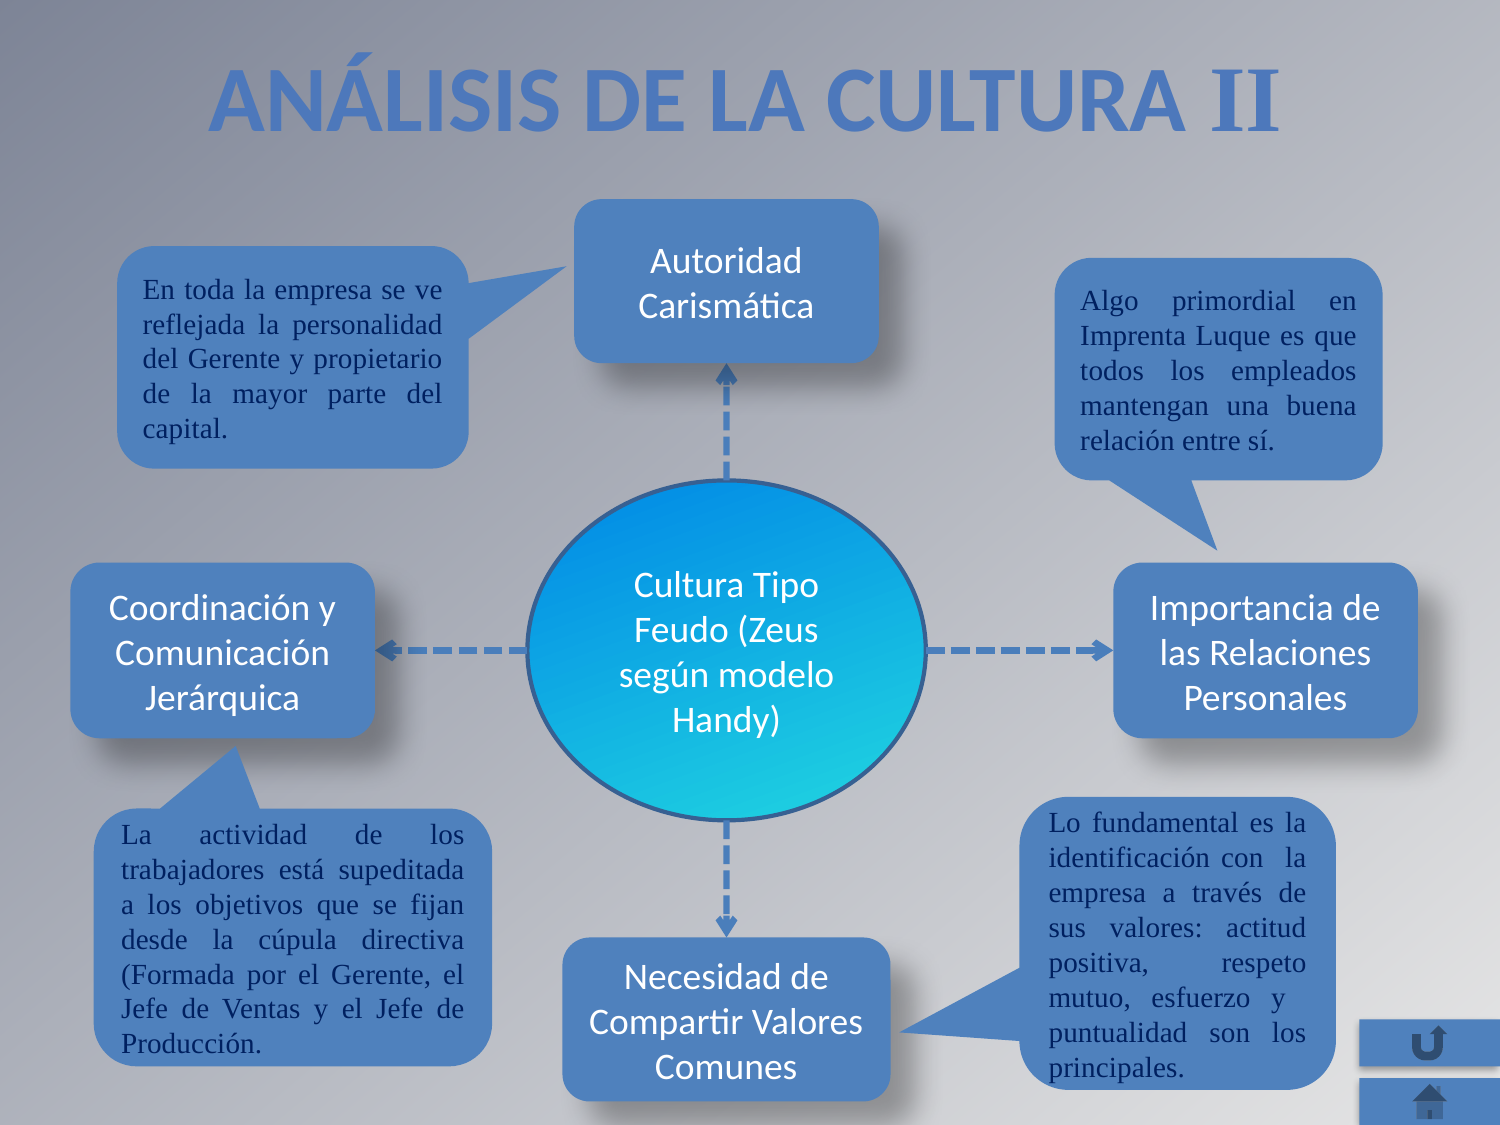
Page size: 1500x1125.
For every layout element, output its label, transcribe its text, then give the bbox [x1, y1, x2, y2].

text_box Lo fundamental es la identificación con la empresa a través de sus valores: actitud positiva, respeto mutuo, esfuerzo y puntualidad son los principales. [897, 794, 1338, 1092]
text_box Importancia de las Relaciones Personales [1111, 560, 1421, 741]
text_box Autoridad Carismática [572, 197, 881, 366]
text_box [1357, 1076, 1500, 1125]
text_box La actividad de los trabajadores está supeditada a los objetivos que se fijan desde la cúpula directiva (Formada por el Gerente, el Jefe de Ventas y el Jefe de Producción. [91, 743, 495, 1069]
text_box Algo primordial en Imprenta Luque es que todos los empleados mantengan una buena relación entre sí. [1052, 255, 1385, 553]
text_box Necesidad de Compartir Valores Comunes [560, 935, 893, 1104]
text_box Cultura Tipo Feudo (Zeus según modelo Handy) [525, 478, 928, 823]
title Análisis de la Cultura II [70, 0, 1421, 188]
text_box En toda la empresa se ve reflejada la personalidad del Gerente y propietario de la mayor parte del capital. [115, 243, 569, 471]
text_box [1357, 1017, 1500, 1068]
text_box Coordinación y Comunicación Jerárquica [68, 560, 378, 741]
